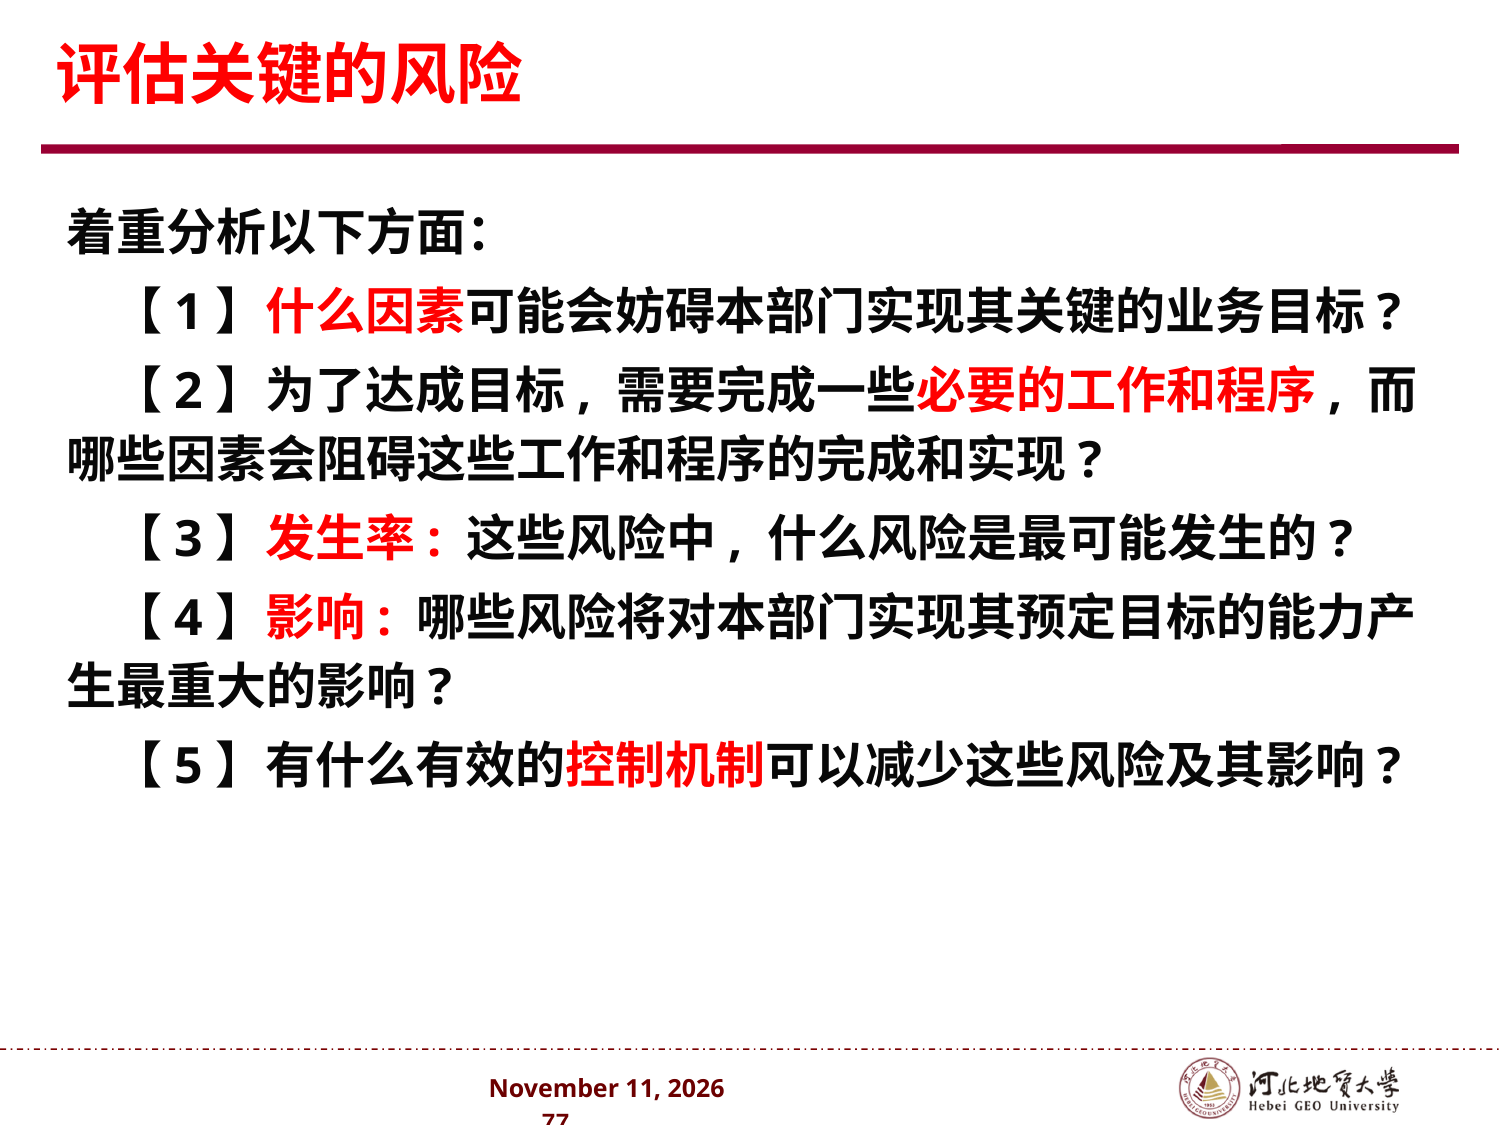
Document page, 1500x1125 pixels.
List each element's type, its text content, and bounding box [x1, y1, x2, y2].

picture [1159, 1049, 1420, 1125]
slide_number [473, 1064, 990, 1109]
text_box 着重分析以下方面： 【1】什么因素可能会妨碍本部门实现其关键的业务目标? 【2】为了达成目标, 需要完成一些必要的工作和程序, 而哪些因素会阻碍这些工作和程序的完成和实现? 【3】发生率: 这些风险中, 什么风险是最可能发生的? 【4】影响: 哪些风险将对本部门实现其预定目标的能力产生最重大的影响? 【5】有什么有效的控制机制可以减少这些风险及其影响? [53, 184, 1436, 801]
title 评估关键的风险 [40, 18, 1460, 126]
